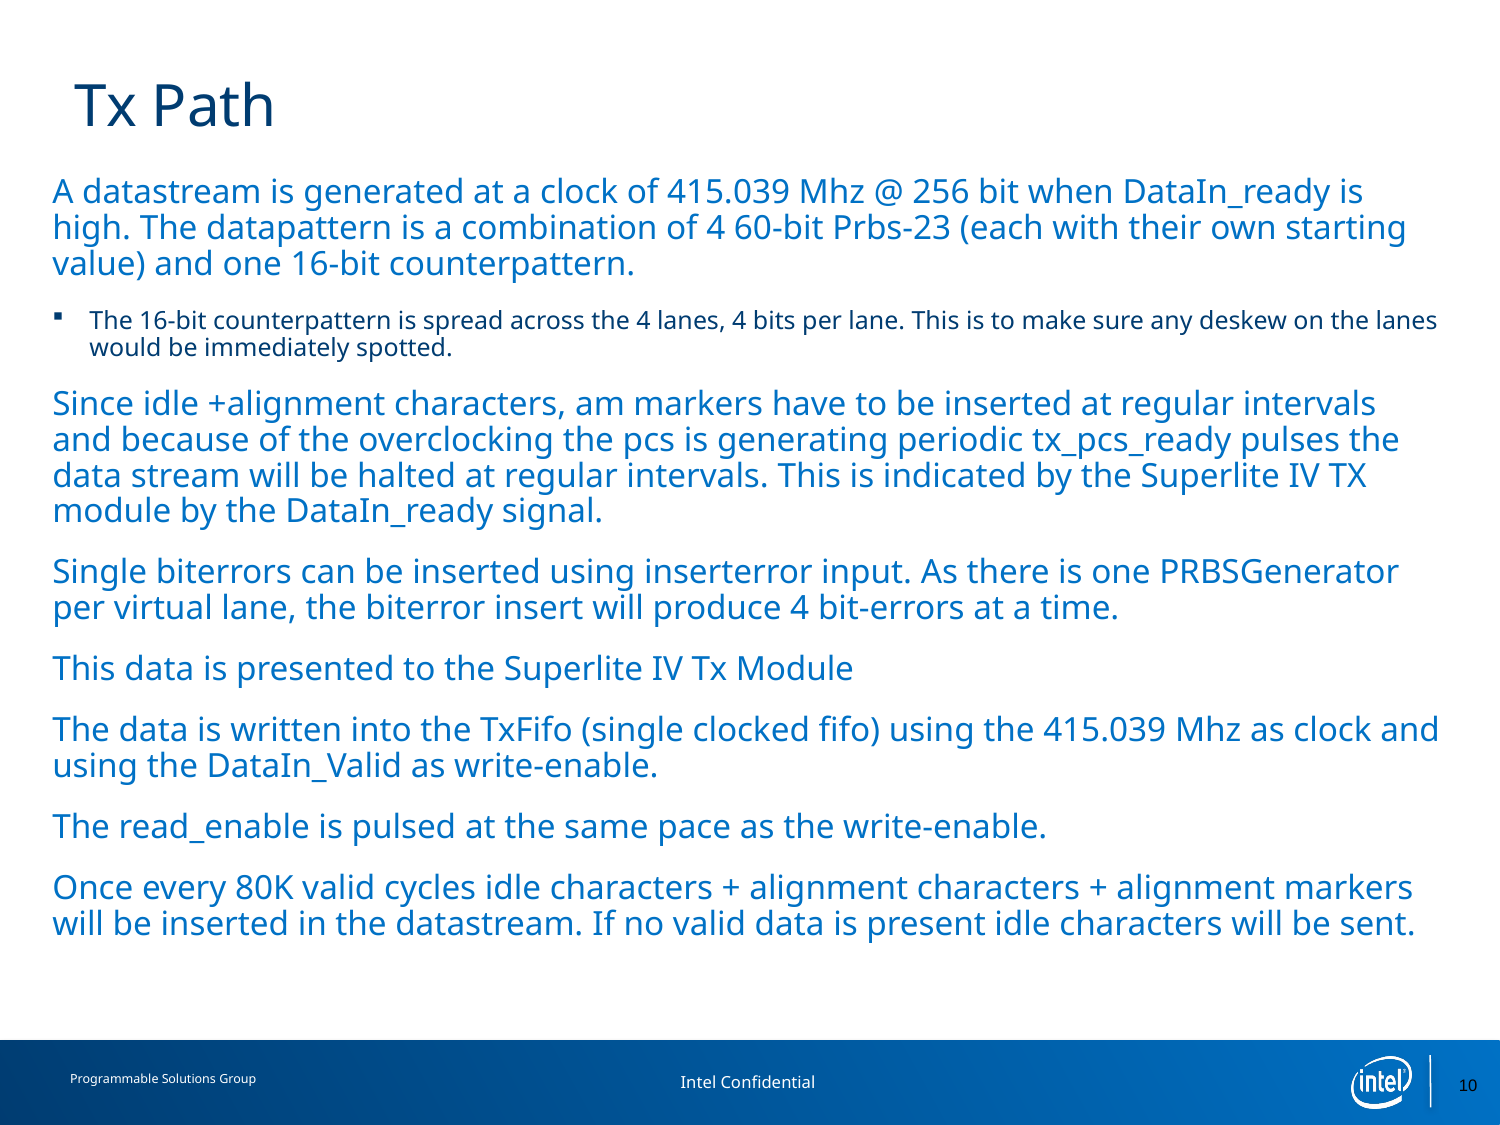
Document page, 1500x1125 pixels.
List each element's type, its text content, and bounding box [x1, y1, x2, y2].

title Tx Path [74, 67, 1425, 174]
list A datastream is generated at a clock of 415.039 Mhz @ 256 bit when DataIn_ready is high. The datapattern is a combination of 4 60-bit Prbs-23 (each with their own starting value) and one 16-bit counterpattern. The 16-bit counterpattern is spread across the 4 lanes, 4 bits per lane. This is to make sure any deskew on the lanes would be immediately spotted. Since idle +alignment characters, am markers have to be inserted at regular intervals and because of the overclocking the pcs is generating periodic tx_pcs_ready pulses the data stream will be halted at regular intervals. This is indicated by the Superlite IV TX module by the DataIn_ready signal. Single biterrors can be inserted using inserterror input. As there is one PRBSGenerator per virtual lane, the biterror insert will produce 4 bit-errors at a time. This data is presented to the Superlite IV Tx Module The data is written into the TxFifo (single clocked fifo) using the 415.039 Mhz as clock and using the DataIn_Valid as write-enable. The read_enable is pulsed at the same pace as the write-enable. Once every 80K valid cycles idle characters + alignment characters + alignment markers will be inserted in the datastream. If no valid data is present idle characters will be sent. [52, 174, 1448, 1000]
slide_number 10 [1127, 1055, 1478, 1116]
